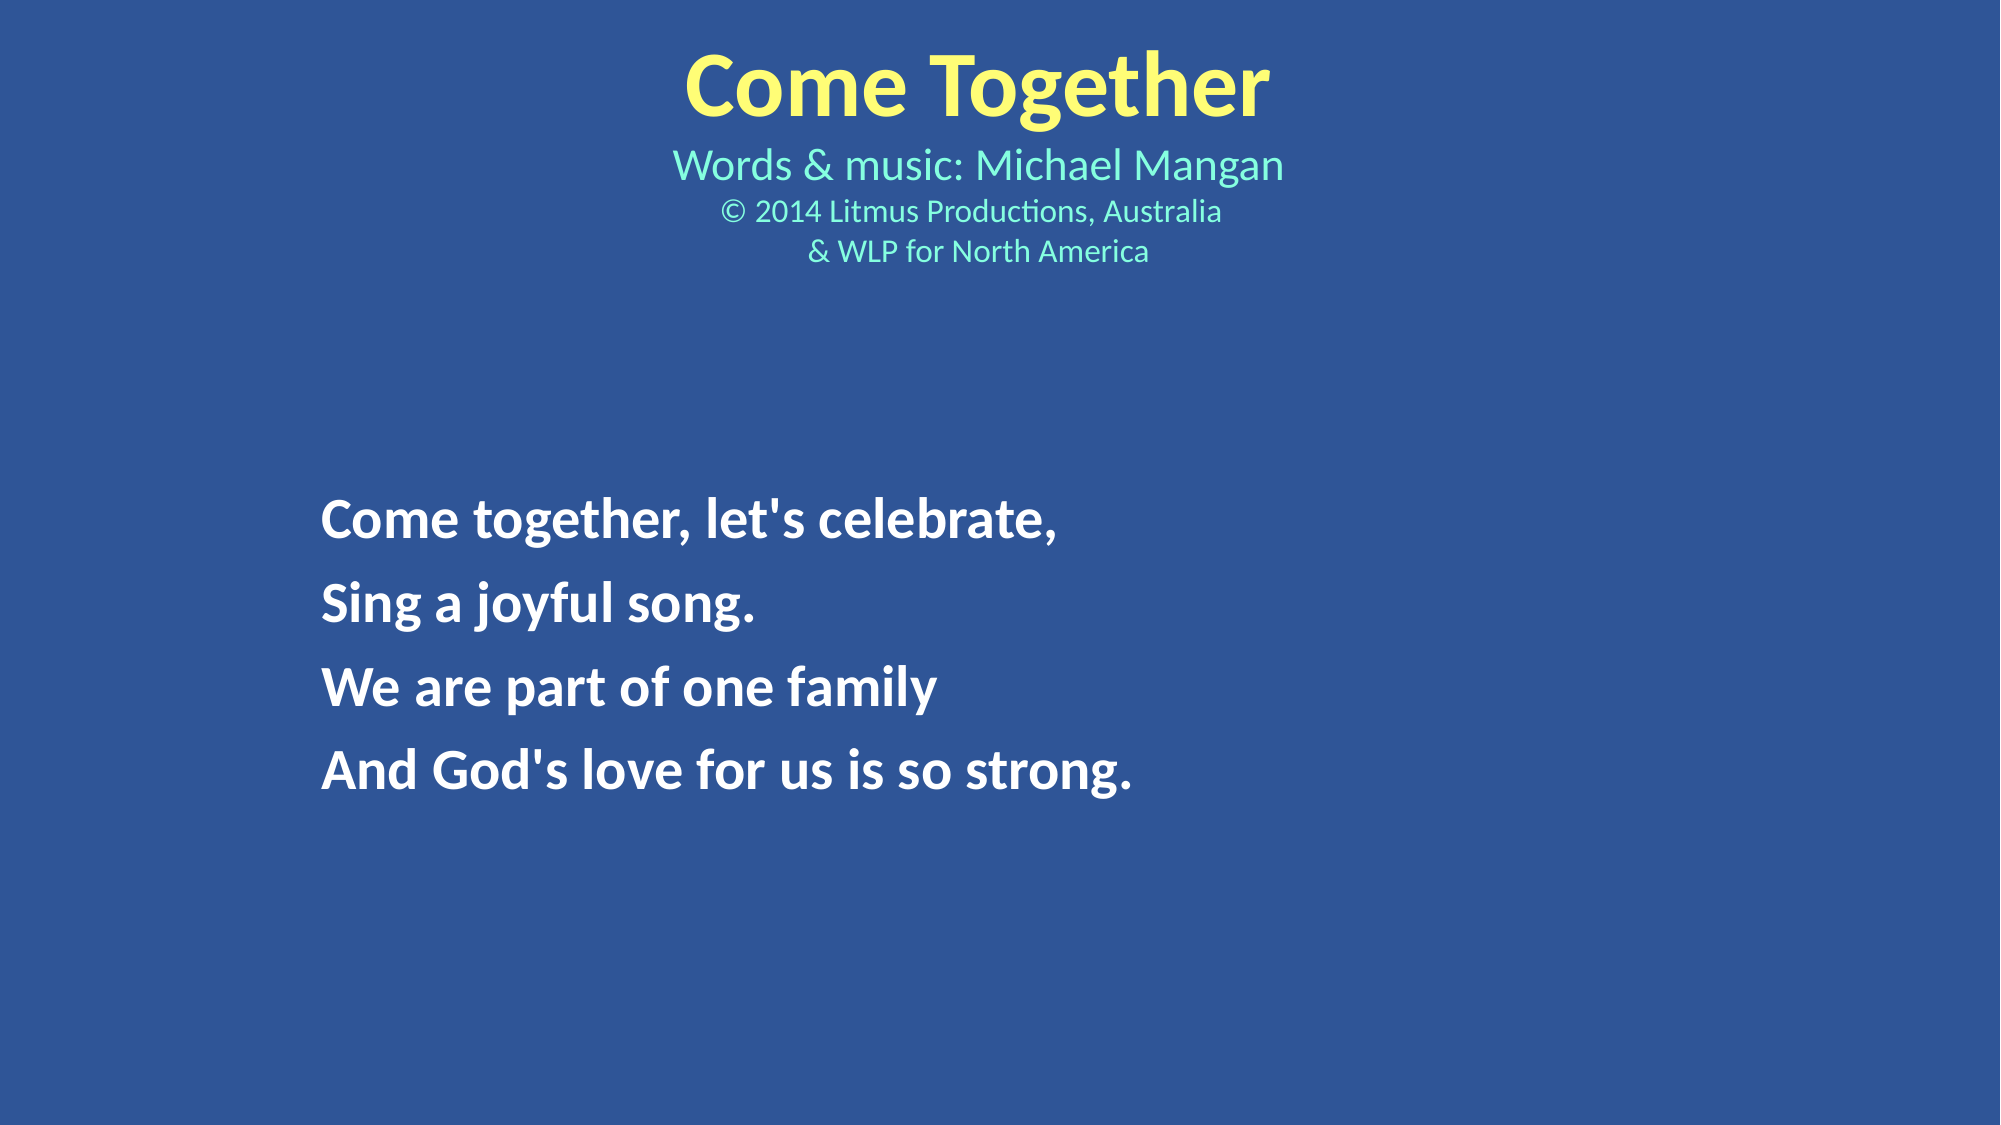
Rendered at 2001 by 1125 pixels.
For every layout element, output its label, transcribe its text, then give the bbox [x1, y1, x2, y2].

list Come together, let's celebrate, Sing a joyful song. We are part of one family And God's love for us is so strong. [306, 481, 1694, 832]
text_box Come Together Words & music: Michael Mangan © 2014 Litmus Productions, Australia & WLP for North America [291, 0, 1667, 306]
